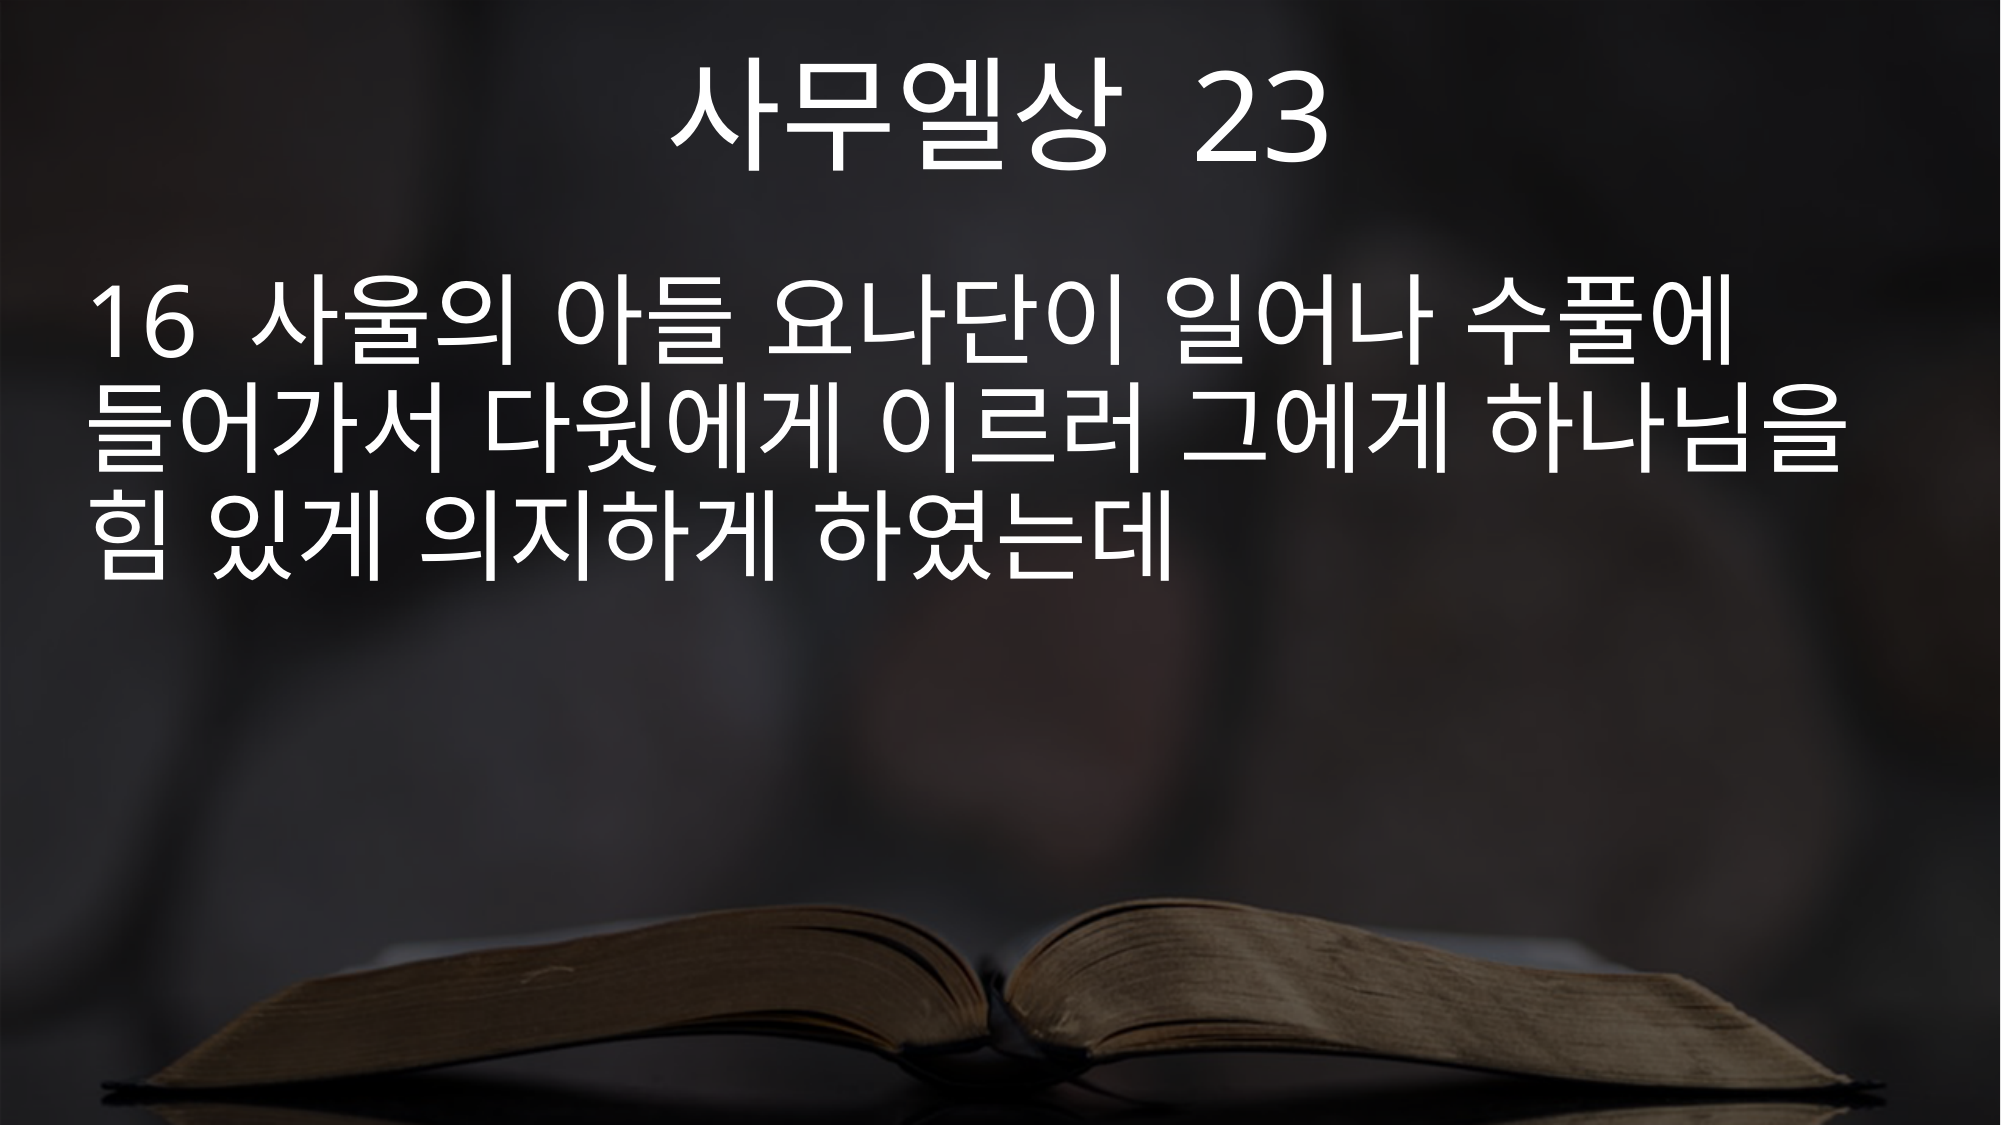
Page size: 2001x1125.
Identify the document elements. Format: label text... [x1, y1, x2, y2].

list 16 사울의 아들 요나단이 일어나 수풀에 들어가서 다윗에게 이르러 그에게 하나님을 힘 있게 의지하게 하였는데 [69, 263, 1953, 423]
footer 사무엘상 23 [0, 32, 2000, 192]
picture [0, 0, 2001, 1125]
